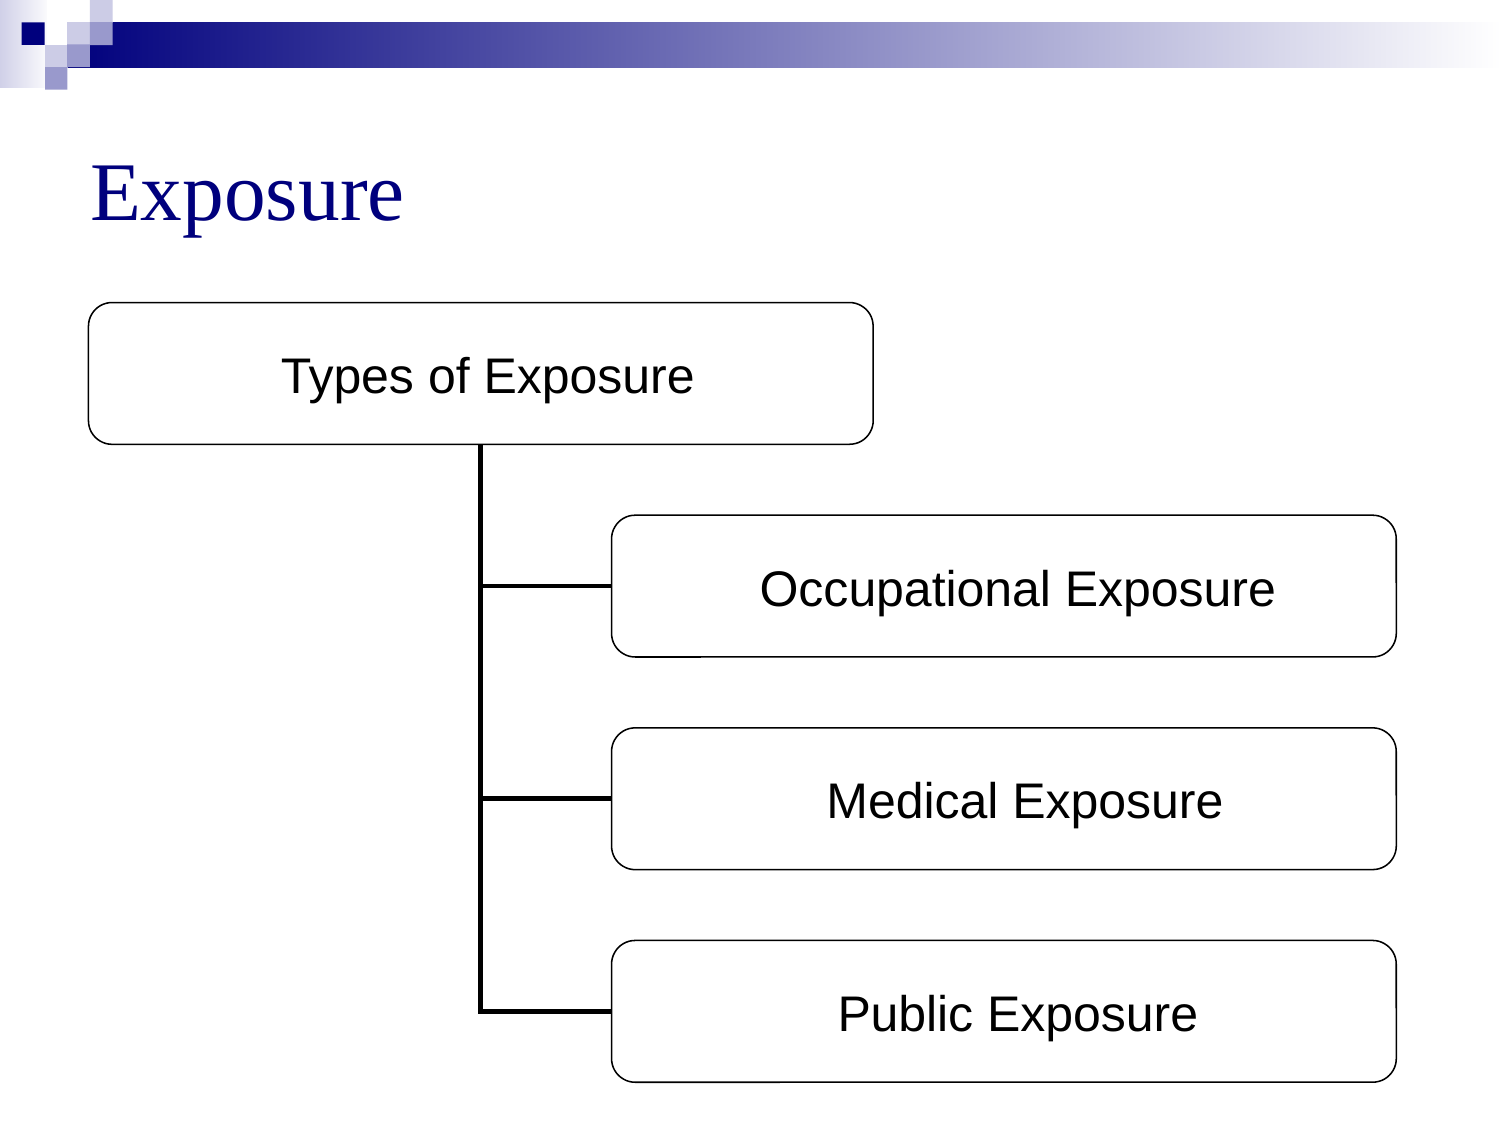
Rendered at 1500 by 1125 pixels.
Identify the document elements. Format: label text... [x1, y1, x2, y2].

title Exposure [74, 74, 1426, 301]
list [88, 302, 1397, 1083]
